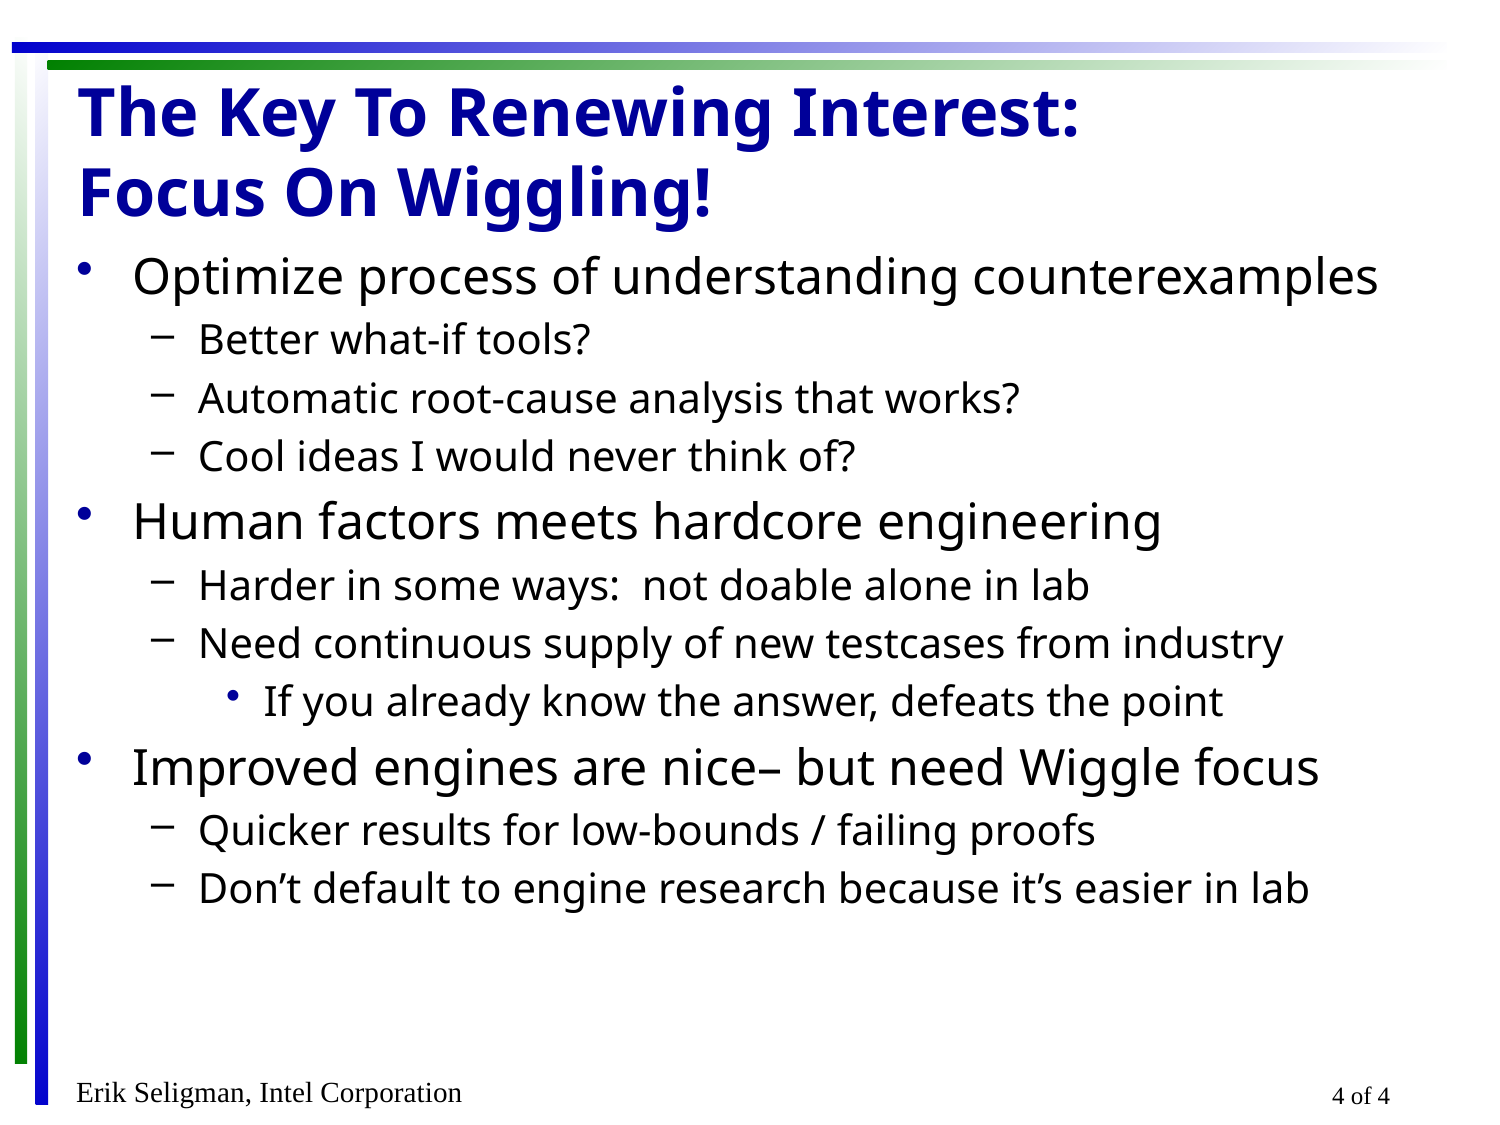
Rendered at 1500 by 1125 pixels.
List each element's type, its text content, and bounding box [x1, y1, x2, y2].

list Optimize process of understanding counterexamples Better what-if tools? Automatic root-cause analysis that works? Cool ideas I would never think of? Human factors meets hardcore engineering Harder in some ways: not doable alone in lab Need continuous supply of new testcases from industry If you already know the answer, defeats the point Improved engines are nice– but need Wiggle focus Quicker results for low-bounds / failing proofs Don’t default to engine research because it’s easier in lab [60, 237, 1477, 1057]
slide_number 4 of 4 [1274, 1074, 1406, 1118]
title The Key To Renewing Interest: Focus On Wiggling! [62, 74, 1209, 225]
footer Erik Seligman, Intel Corporation [60, 1077, 1257, 1117]
